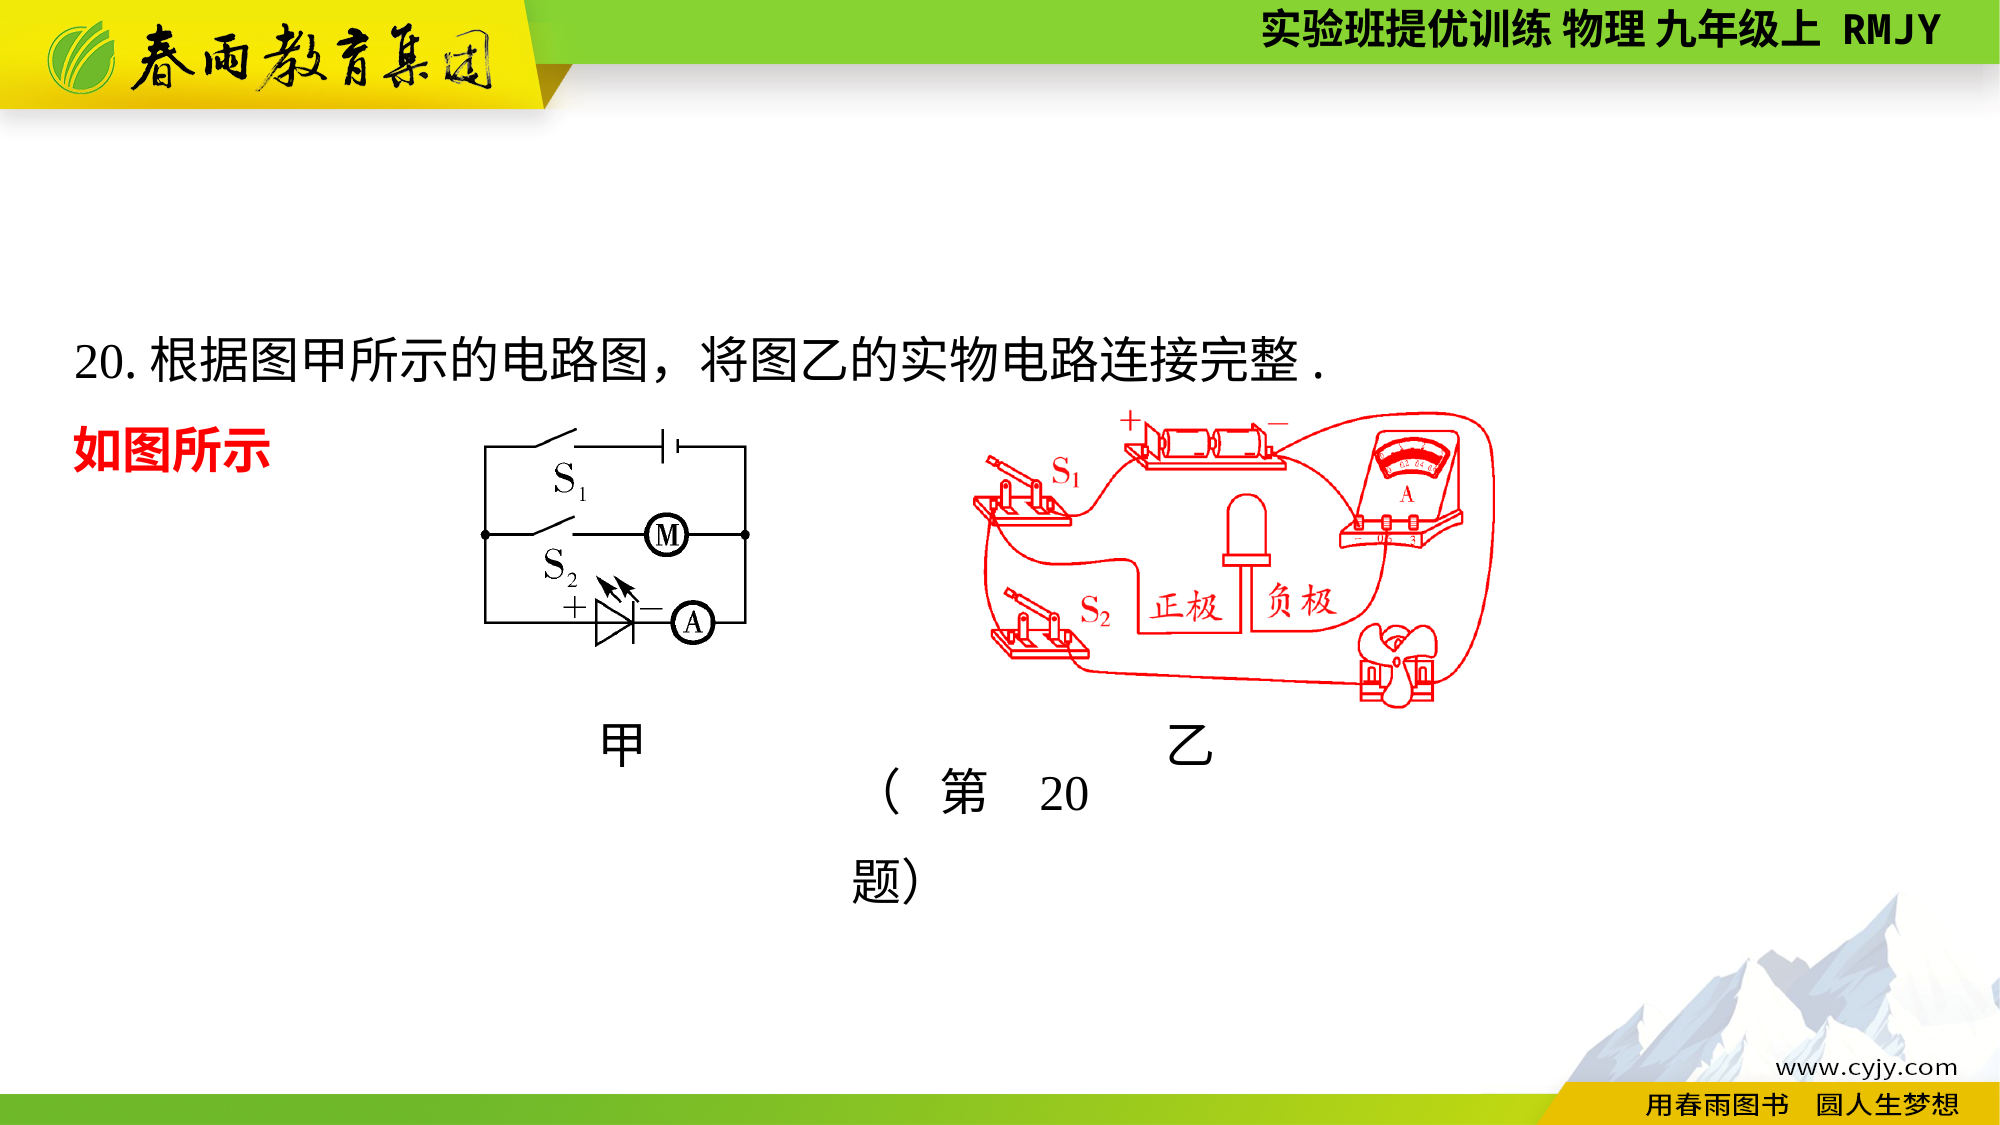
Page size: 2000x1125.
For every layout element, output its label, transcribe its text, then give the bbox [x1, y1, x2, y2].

text_box 甲 乙 [583, 676, 1583, 781]
picture [0, 0, 2000, 1125]
text_box 如图所示 [58, 380, 288, 486]
text_box （第20题） [836, 723, 1117, 829]
list 20.根据图甲所示的电路图，将图乙的实物电路连接完整. [59, 290, 1944, 386]
